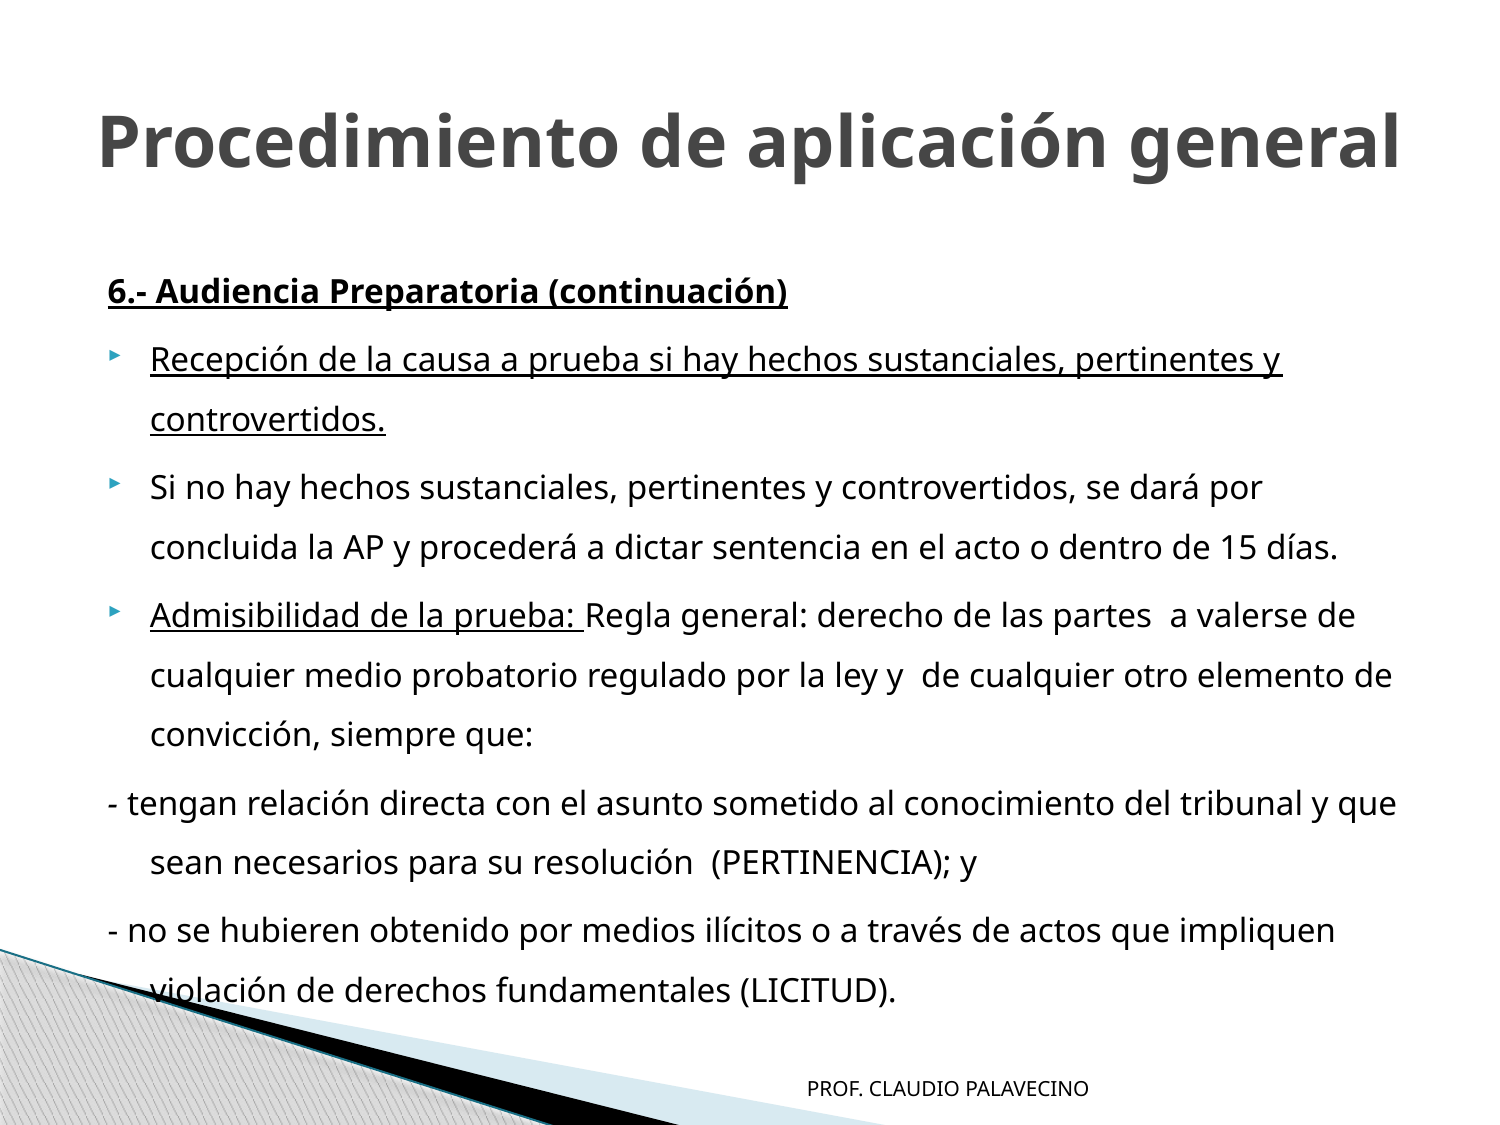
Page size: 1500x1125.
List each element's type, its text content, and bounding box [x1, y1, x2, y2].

footer PROF. CLAUDIO PALAVECINO [718, 1051, 1105, 1112]
list 6.- Audiencia Preparatoria (continuación) Recepción de la causa a prueba si hay hechos sustanciales, pertinentes y controvertidos. Si no hay hechos sustanciales, pertinentes y controvertidos, se dará por concluida la AP y procederá a dictar sentencia en el acto o dentro de 15 días. Admisibilidad de la prueba: Regla general: derecho de las partes a valerse de cualquier medio probatorio regulado por la ley y de cualquier otro elemento de convicción, siempre que: - tengan relación directa con el asunto sometido al conocimiento del tribunal y que sean necesarios para su resolución (PERTINENCIA); y - no se hubieren obtenido por medios ilícitos o a través de actos que impliquen violación de derechos fundamentales (LICITUD). [75, 243, 1425, 1090]
title Procedimiento de aplicación general [75, 45, 1425, 233]
